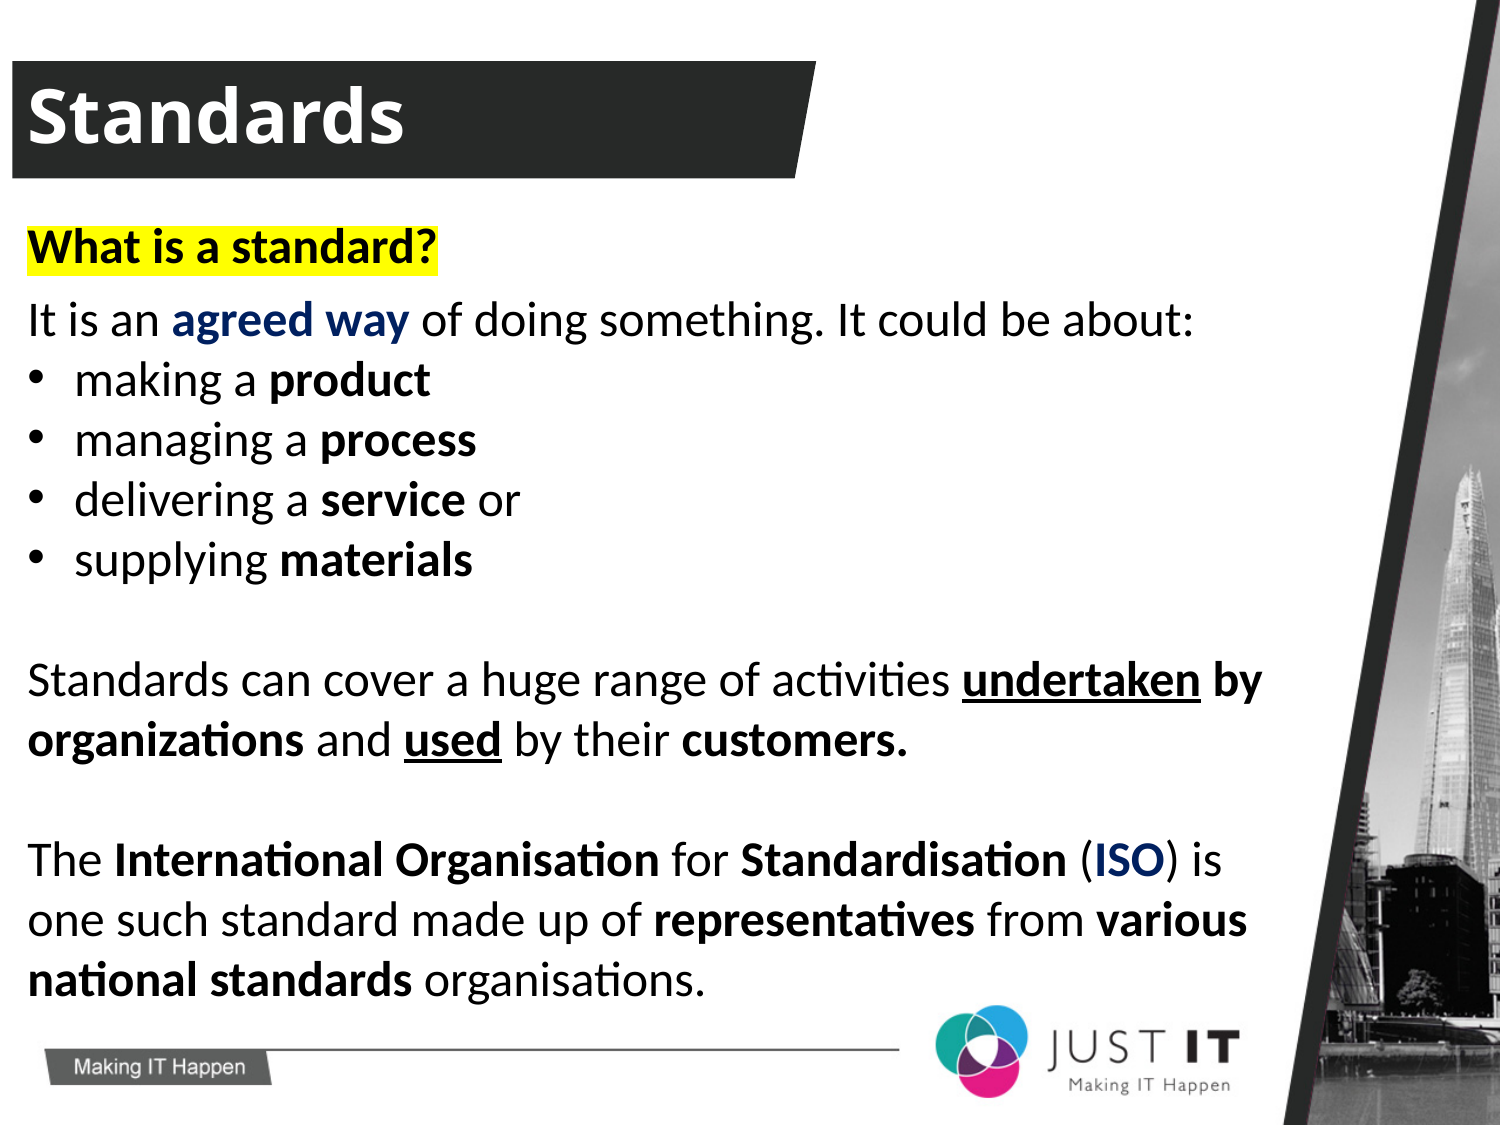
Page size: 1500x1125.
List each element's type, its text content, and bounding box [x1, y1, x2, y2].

title Standards [12, 61, 927, 179]
text_box What is a standard? It is an agreed way of doing something. It could be about: making a product managing a process delivering a service or supplying materials Standards can cover a huge range of activities undertaken by organizations and used by their customers. The International Organisation for Standardisation (ISO) is one such standard made up of representatives from various national standards organisations. [12, 206, 1317, 1014]
picture [0, 0, 1500, 1125]
